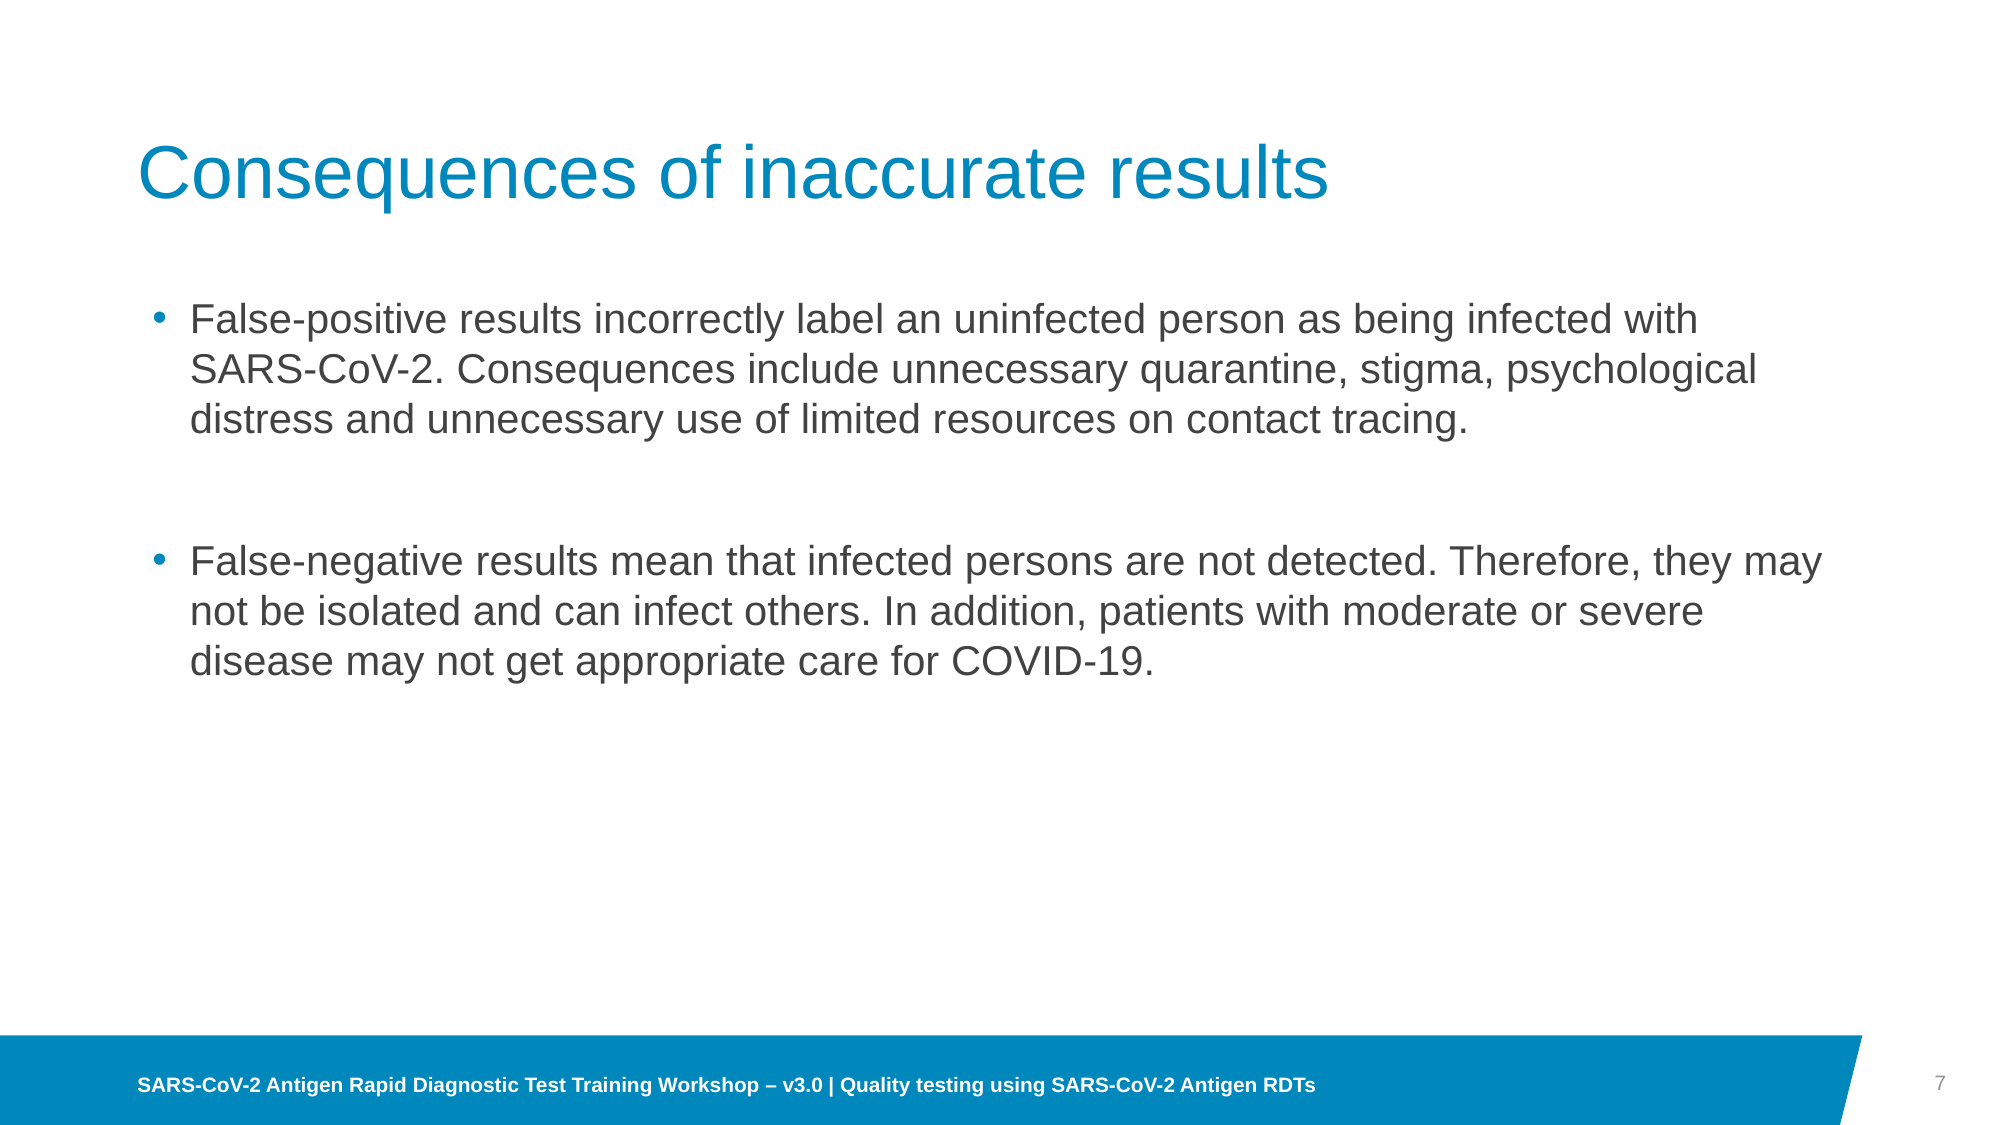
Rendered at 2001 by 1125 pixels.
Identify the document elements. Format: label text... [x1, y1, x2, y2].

title Consequences of inaccurate results [137, 59, 1863, 215]
footer SARS-CoV-2 Antigen Rapid Diagnostic Test Training Workshop – v3.0 | Quality testing using SARS-CoV-2 Antigen RDTs [137, 1042, 1367, 1125]
slide_number 7 [1862, 1035, 1947, 1125]
list False-positive results incorrectly label an uninfected person as being infected with SARS-CoV-2. Consequences include unnecessary quarantine, stigma, psychological distress and unnecessary use of limited resources on contact tracing. False-negative results mean that infected persons are not detected. Therefore, they may not be isolated and can infect others. In addition, patients with moderate or severe disease may not get appropriate care for COVID-19. [137, 284, 1863, 1014]
